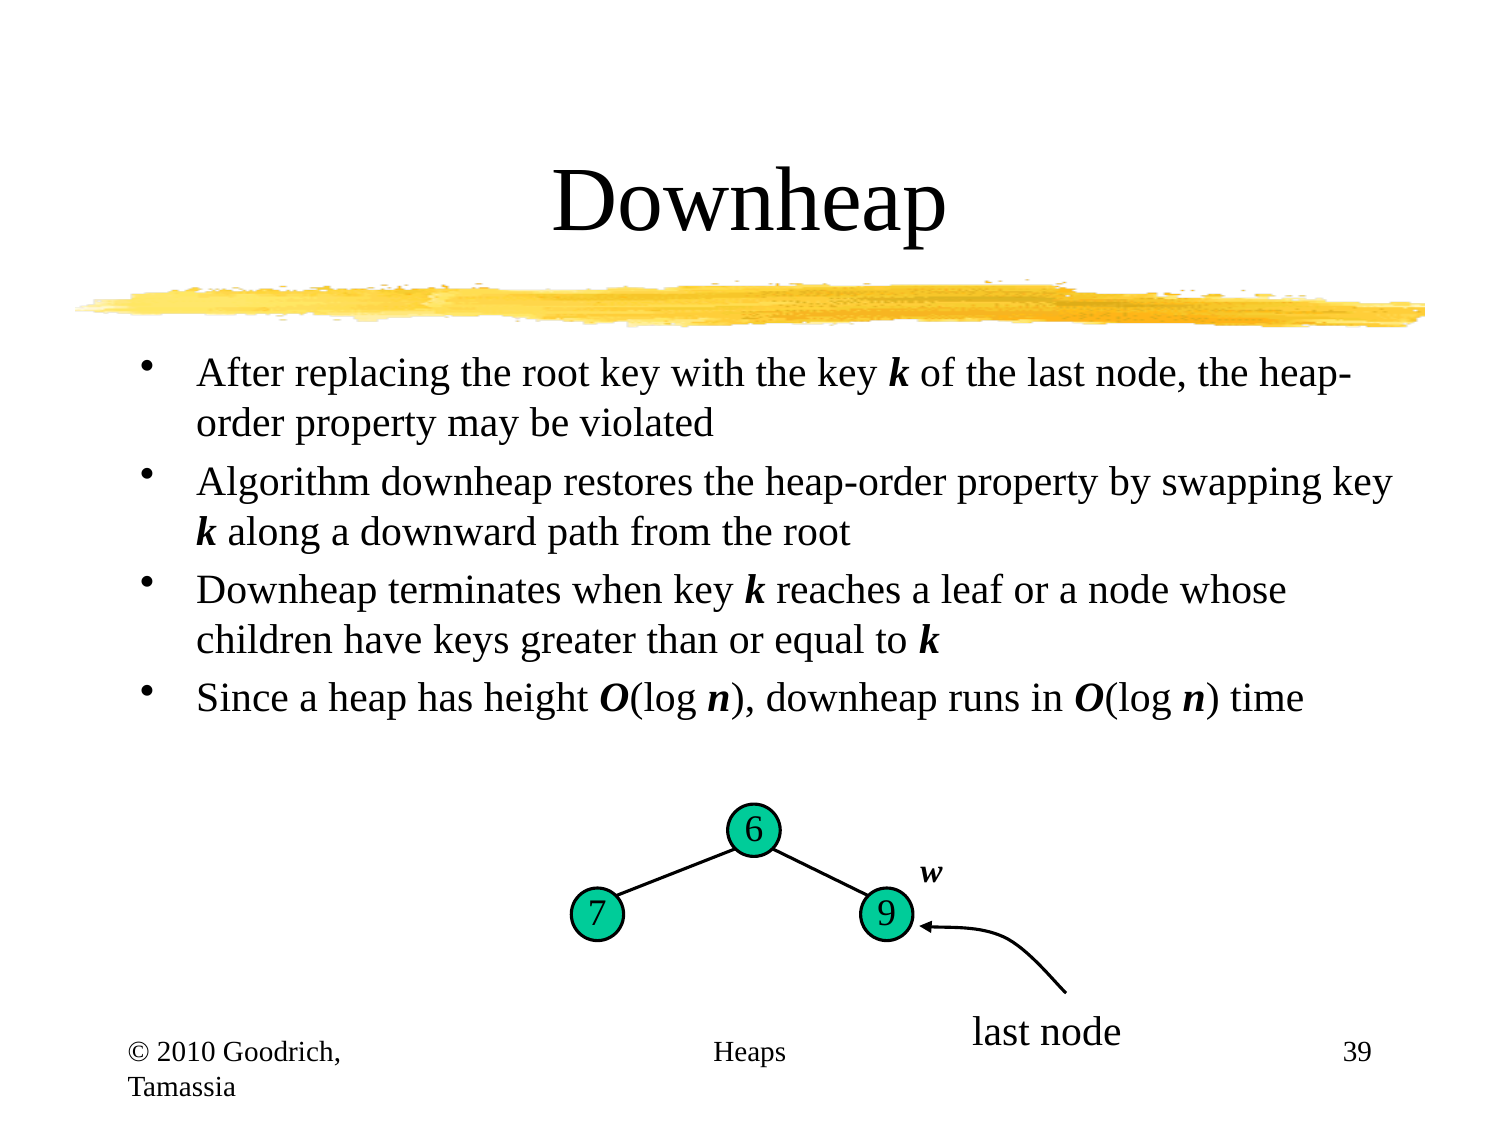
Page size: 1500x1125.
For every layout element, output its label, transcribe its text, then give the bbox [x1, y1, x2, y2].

text_box 6 [727, 804, 781, 857]
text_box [615, 849, 736, 895]
text_box w [905, 841, 958, 897]
text_box [919, 920, 1067, 994]
footer Heaps [512, 1024, 988, 1101]
list After replacing the root key with the key k of the last node, the heap-order property may be violated Algorithm downheap restores the heap-order property by swapping key k along a downward path from the root Downheap terminates when key k reaches a leaf or a node whose children have keys greater than or equal to k Since a heap has height O(log n), downheap runs in O(log n) time [124, 337, 1438, 738]
picture [75, 274, 1425, 338]
slide_number © 2010 Goodrich, Tamassia [112, 1024, 426, 1101]
title Downheap [112, 99, 1388, 288]
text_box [772, 849, 869, 895]
text_box 7 [571, 888, 624, 941]
slide_number 39 [1074, 1024, 1388, 1101]
text_box last node [957, 996, 1137, 1062]
text_box 9 [860, 888, 913, 941]
